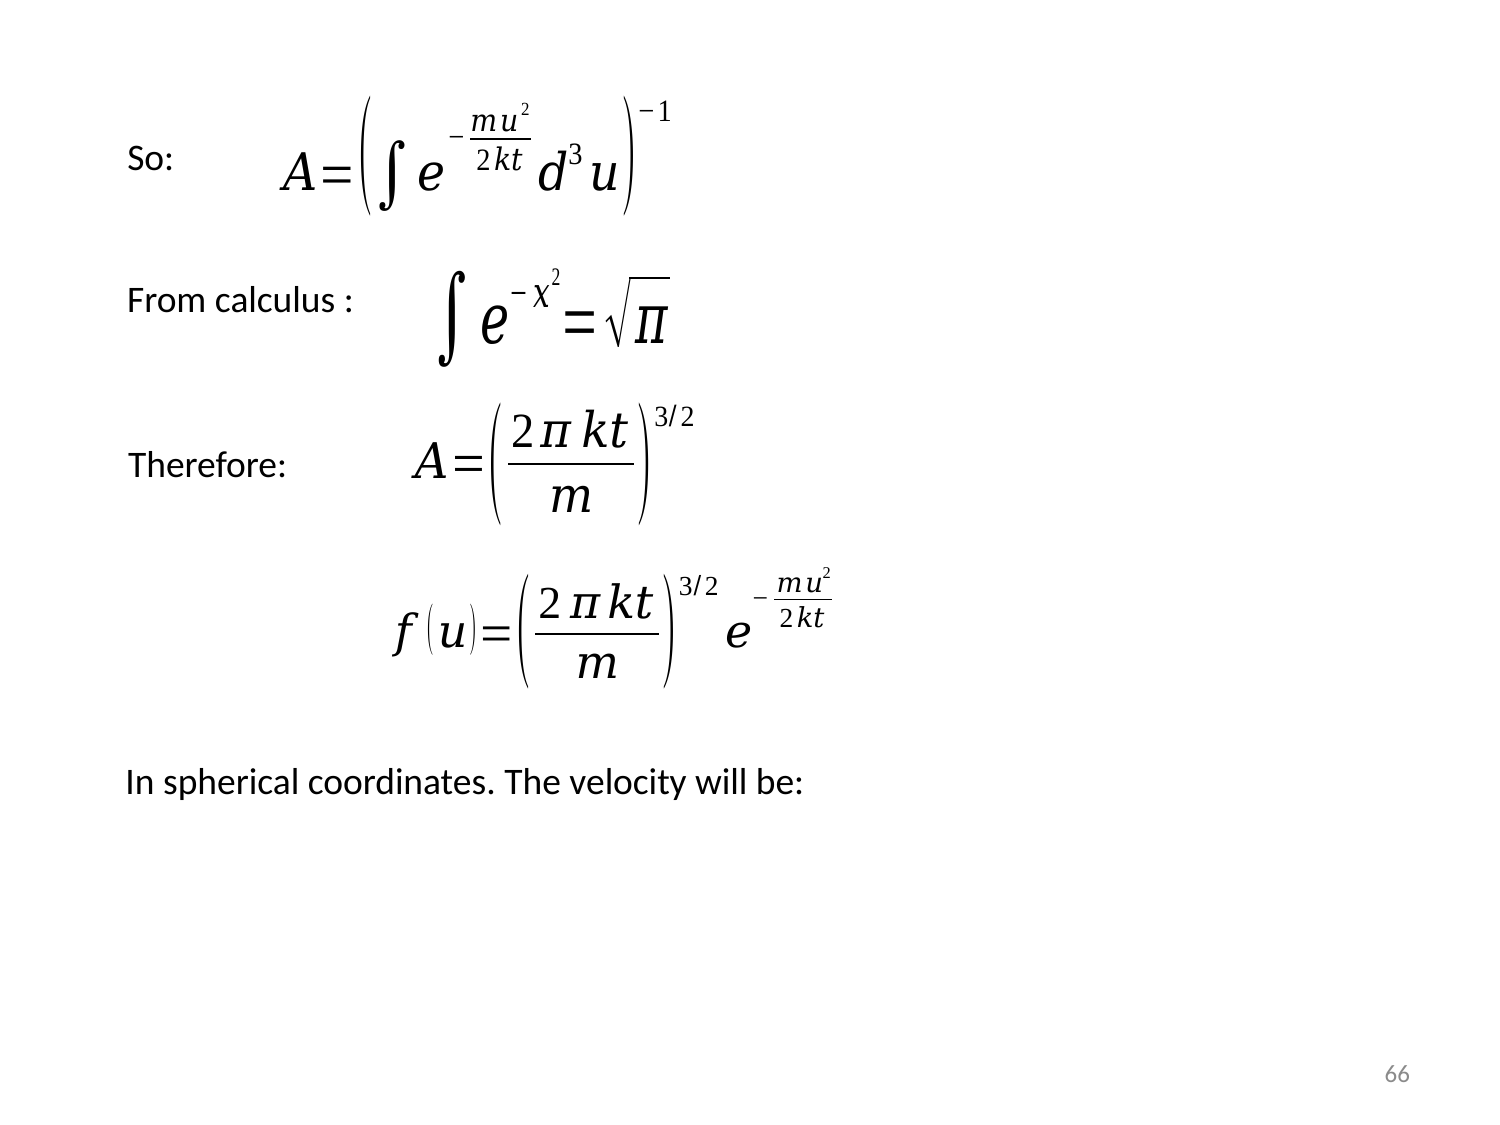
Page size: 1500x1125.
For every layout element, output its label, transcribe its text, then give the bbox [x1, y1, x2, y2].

slide_number 66 [1074, 1042, 1425, 1103]
text_box So: [112, 125, 190, 186]
text_box Therefore: [113, 432, 311, 493]
text_box From calculus : [112, 267, 370, 372]
